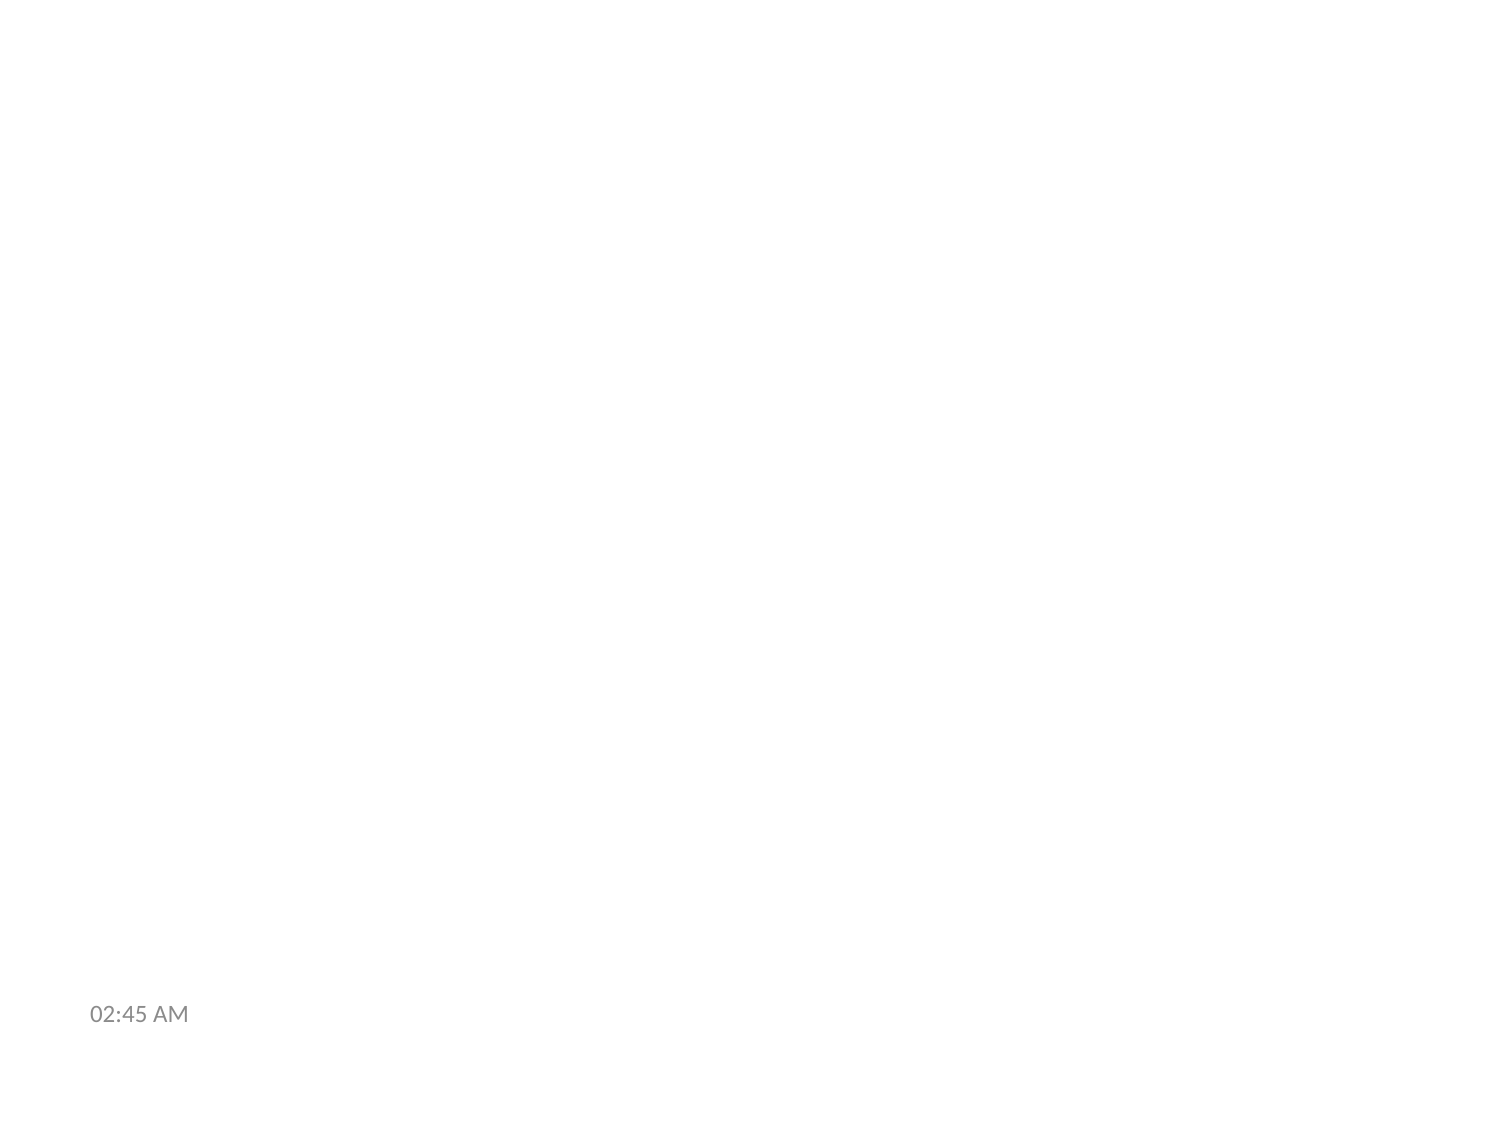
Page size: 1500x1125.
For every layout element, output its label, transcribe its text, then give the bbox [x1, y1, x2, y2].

text_box 3:35 PM [75, 982, 425, 1043]
